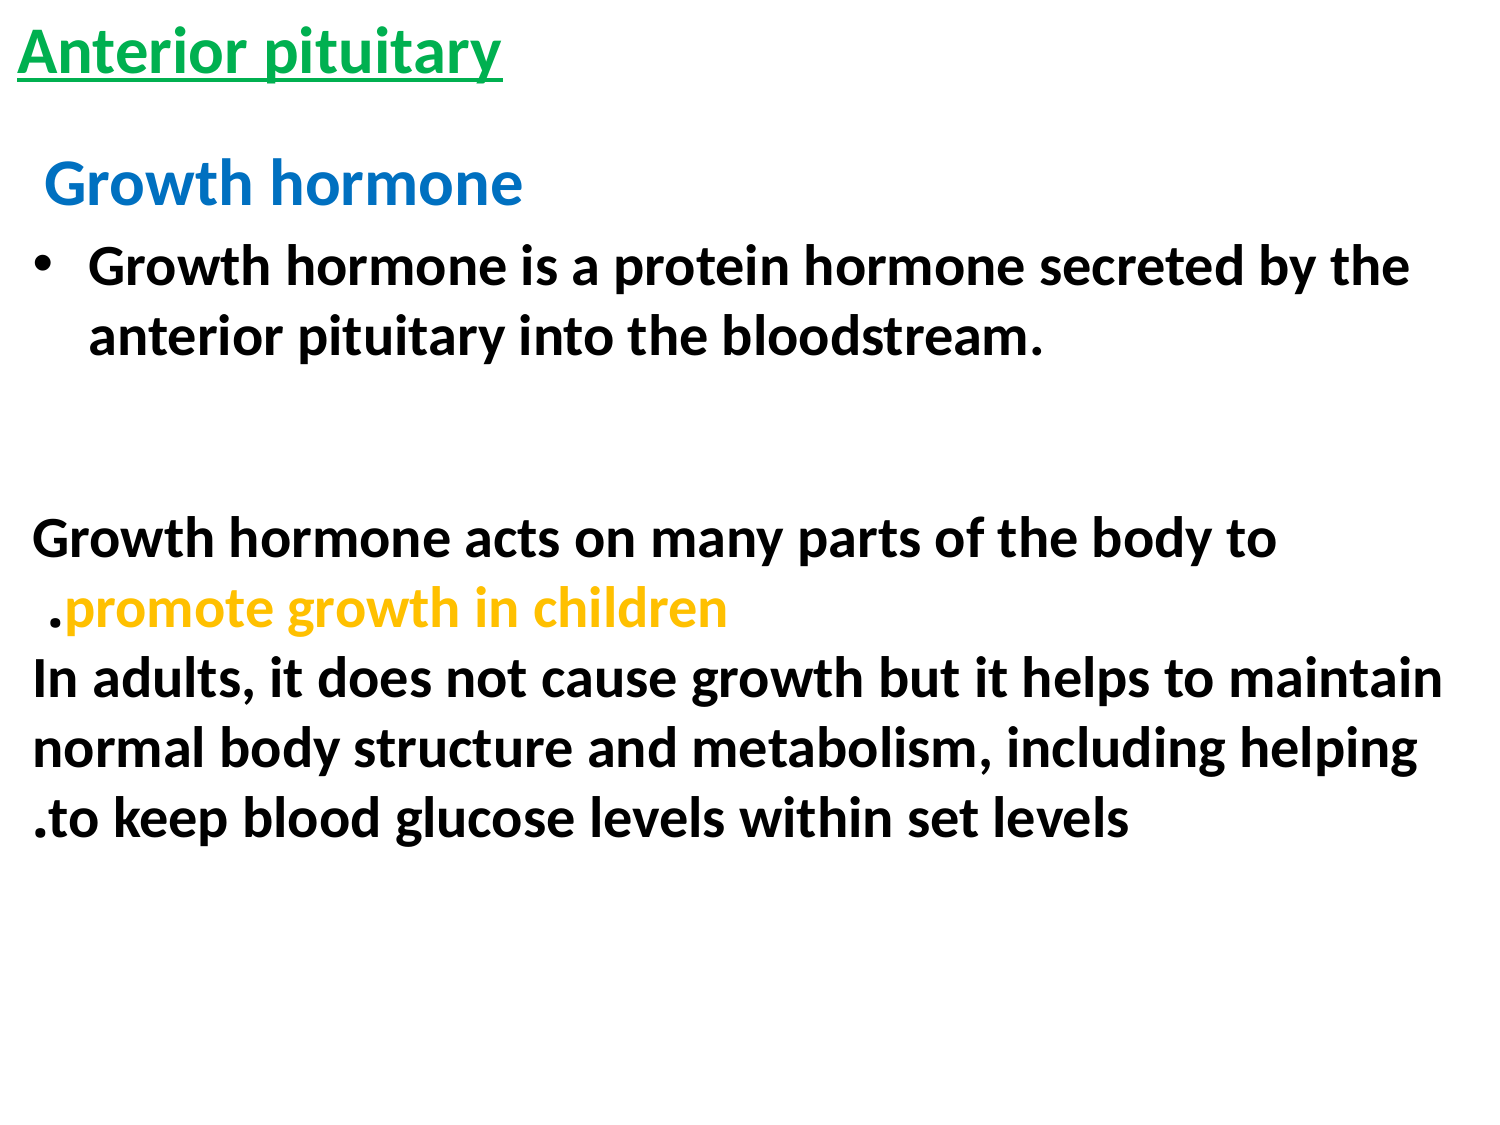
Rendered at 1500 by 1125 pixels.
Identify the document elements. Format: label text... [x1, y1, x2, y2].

text_box Anterior pituitary [2, 0, 518, 95]
title Growth hormone [29, 90, 1380, 219]
list Growth hormone is a protein hormone secreted by the anterior pituitary into the bloodstream. [17, 219, 1500, 1123]
text_box Growth hormone acts on many parts of the body to promote growth in children. In adults, it does not cause growth but it helps to maintain normal body structure and metabolism, including helping to keep blood glucose levels within set levels. [17, 491, 1471, 857]
